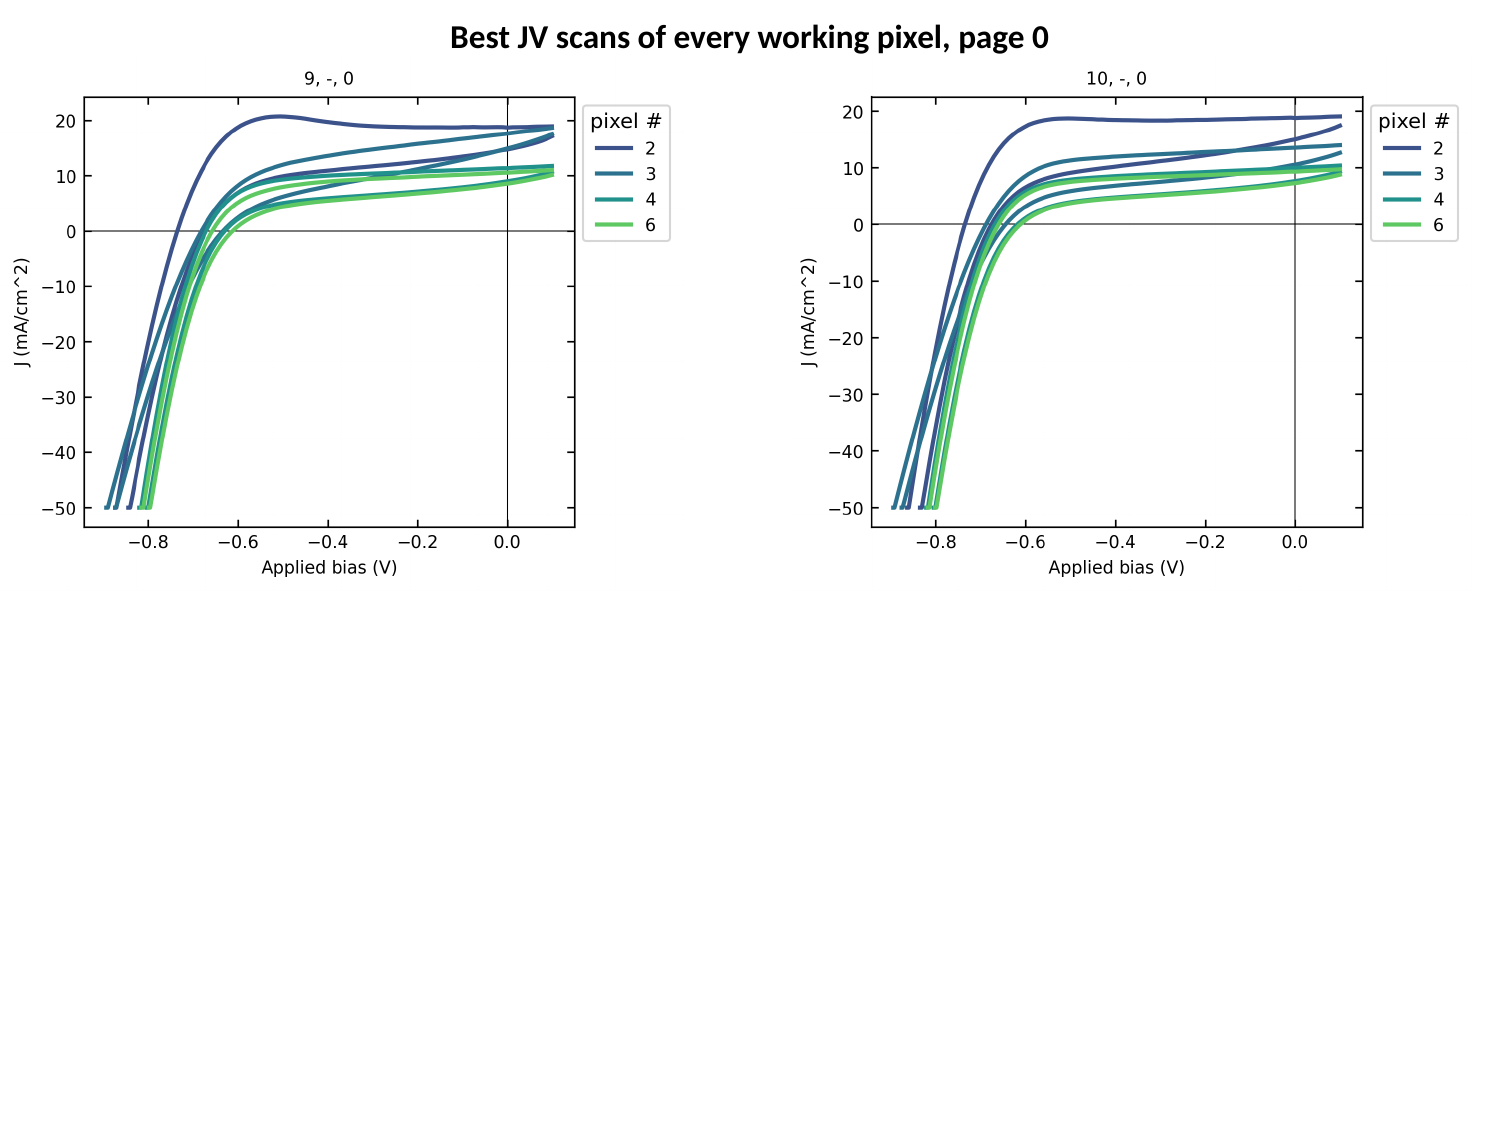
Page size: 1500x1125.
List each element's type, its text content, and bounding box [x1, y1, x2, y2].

title Best JV scans of every working pixel, page 0 [0, 0, 1500, 75]
picture [787, 56, 1472, 591]
picture [0, 56, 684, 591]
